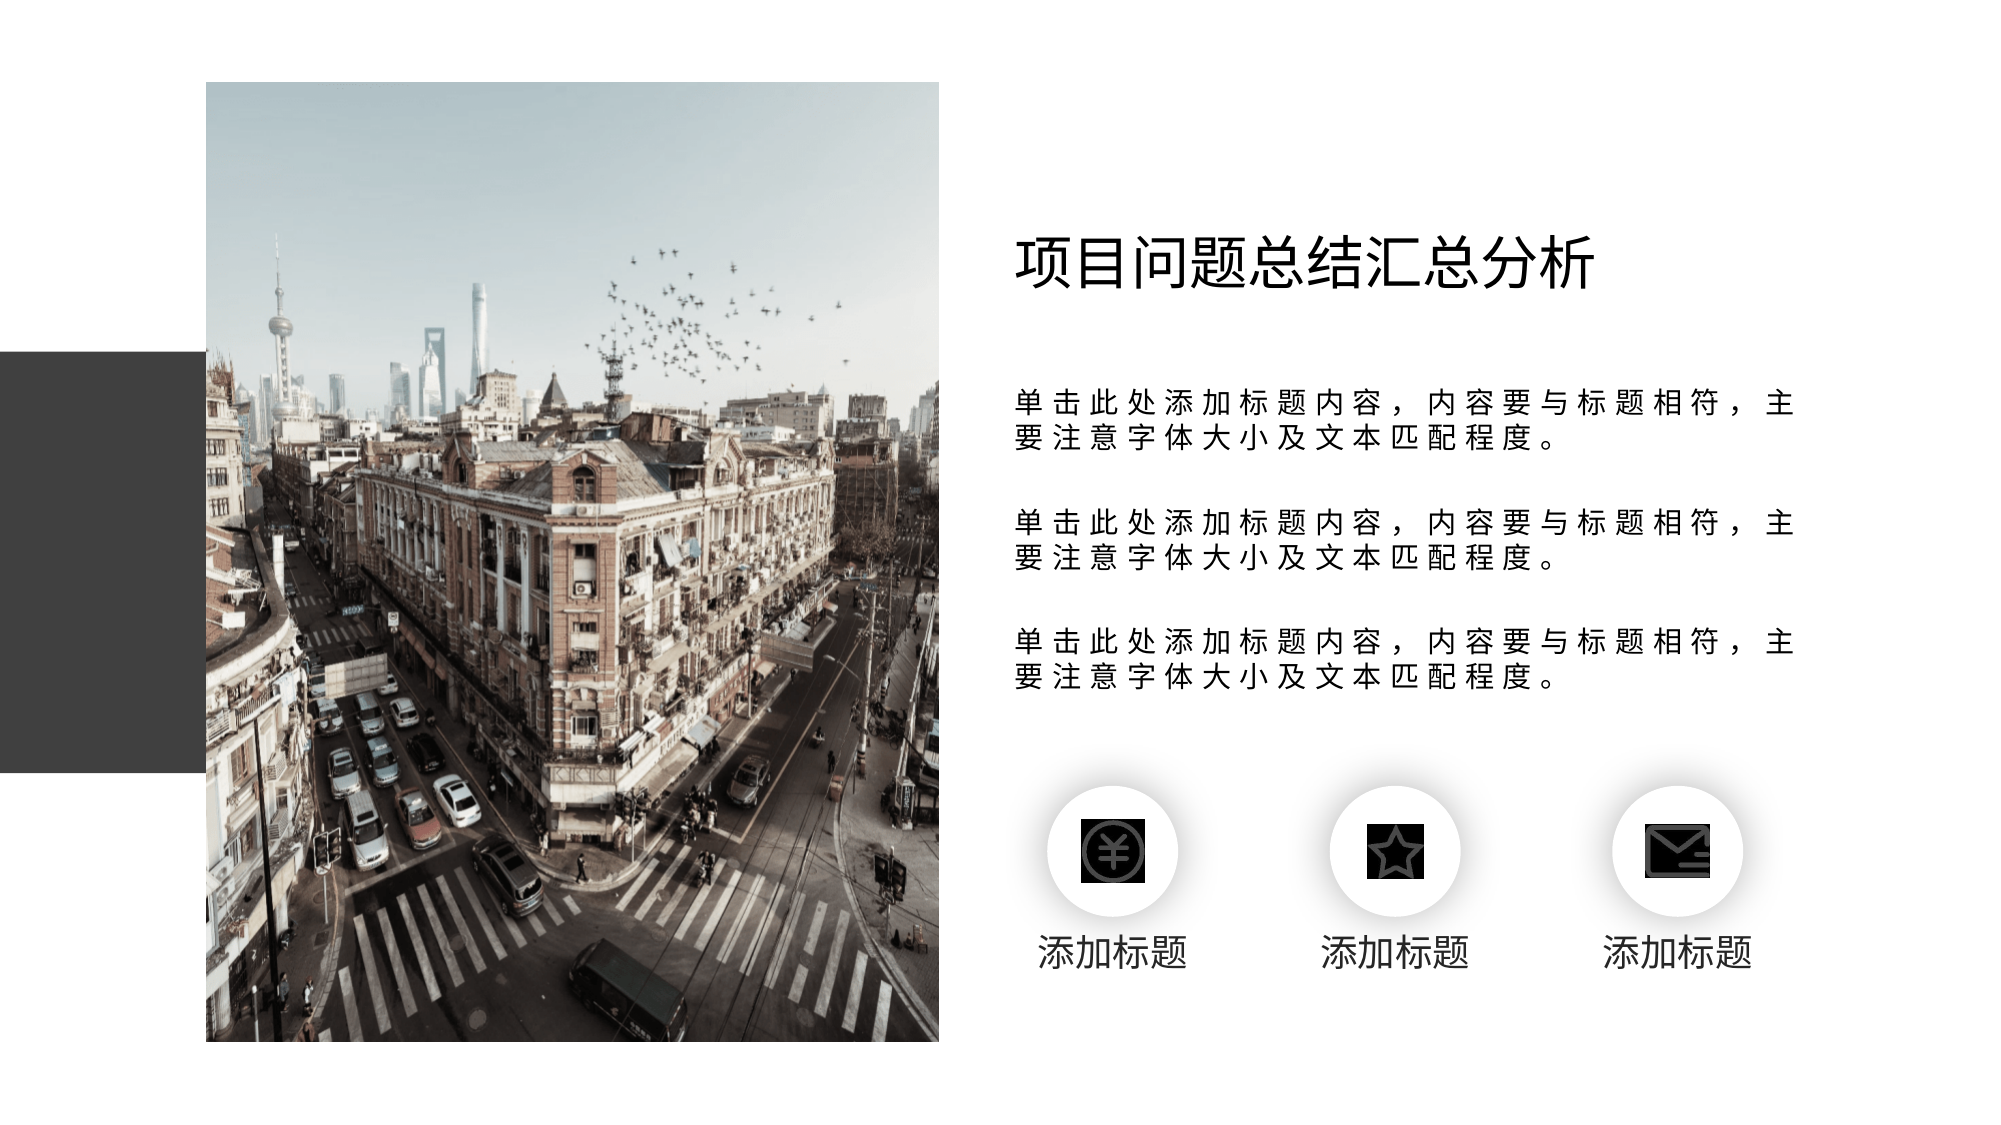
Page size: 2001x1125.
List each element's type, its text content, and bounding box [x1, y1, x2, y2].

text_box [1612, 785, 1744, 917]
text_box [0, 82, 939, 1043]
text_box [1329, 785, 1461, 917]
text_box 单击此处添加标题内容，内容要与标题相符，主要注意字体大小及文本匹配程度。 [999, 615, 1855, 701]
text_box 添加标题 [1553, 921, 1802, 982]
text_box 单击此处添加标题内容，内容要与标题相符，主要注意字体大小及文本匹配程度。 [999, 377, 1855, 462]
text_box 添加标题 [1271, 921, 1520, 982]
text_box 单击此处添加标题内容，内容要与标题相符，主要注意字体大小及文本匹配程度。 [999, 496, 1855, 582]
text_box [1047, 785, 1179, 917]
text_box 添加标题 [988, 921, 1237, 982]
text_box 项目问题总结汇总分析 [999, 218, 1660, 304]
